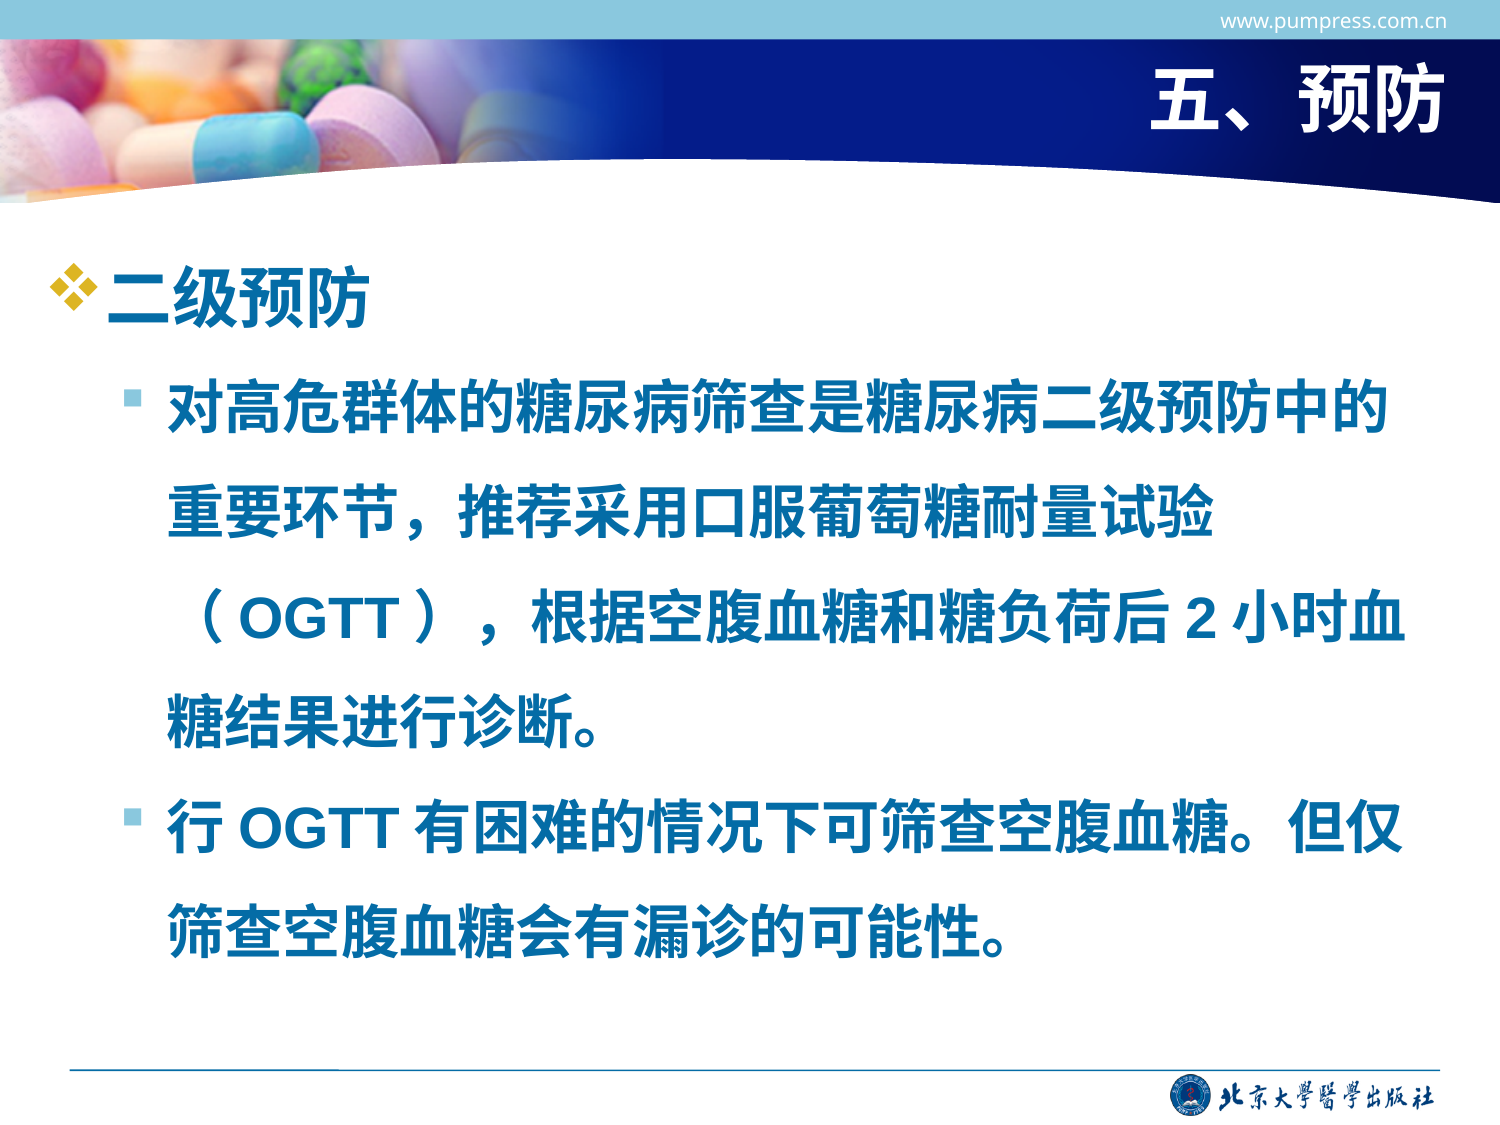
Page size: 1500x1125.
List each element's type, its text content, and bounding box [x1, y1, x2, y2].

list 二级预防 对高危群体的糖尿病筛查是糖尿病二级预防中的重要环节，推荐采用口服葡萄糖耐量试验（OGTT），根据空腹血糖和糖负荷后2小时血糖结果进行诊断。 行OGTT有困难的情况下可筛查空腹血糖。但仅筛查空腹血糖会有漏诊的可能性。 [29, 207, 1460, 1026]
title 五、预防 [137, 49, 1463, 143]
picture [0, 40, 1500, 203]
picture [1170, 1074, 1436, 1118]
slide_number www.pumpress.com.cn [1024, 0, 1463, 38]
